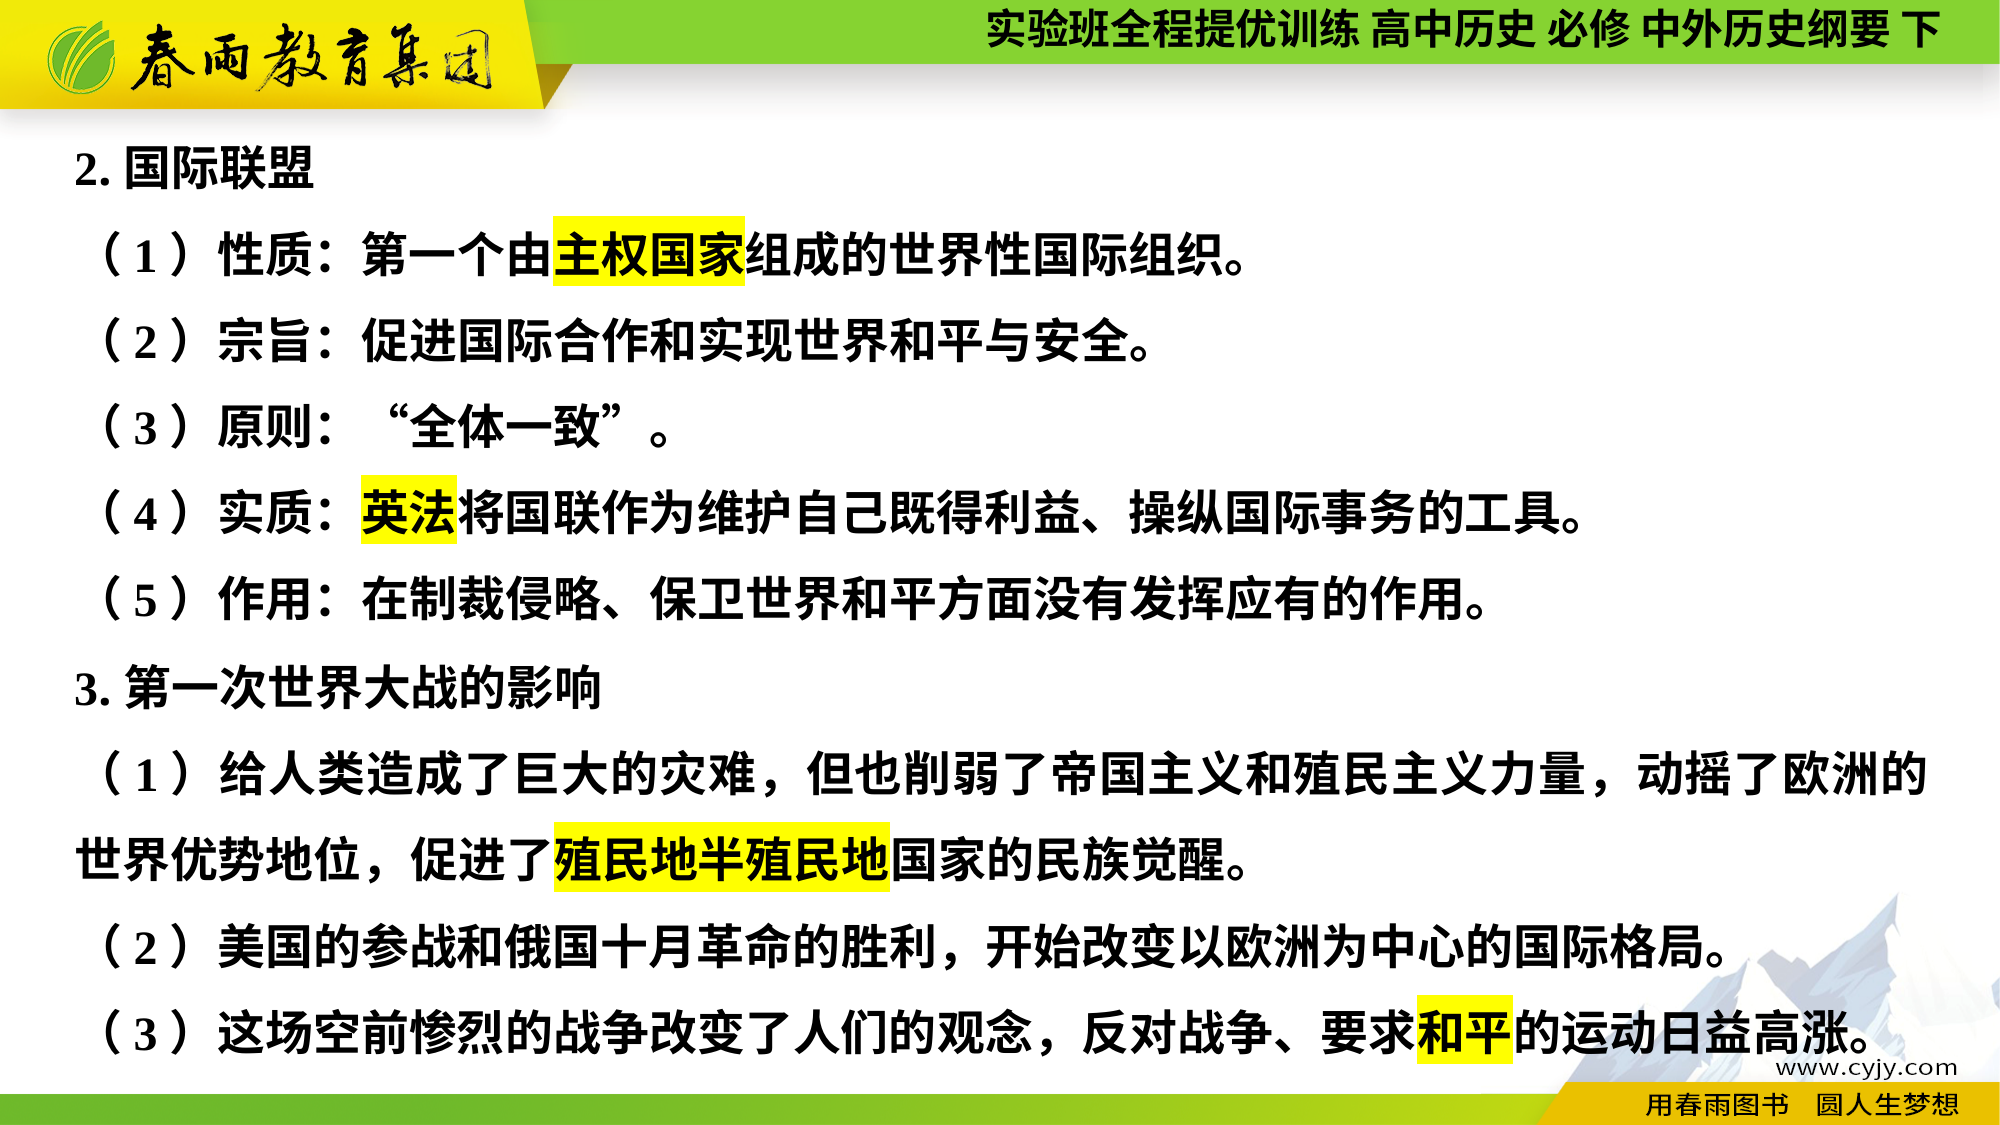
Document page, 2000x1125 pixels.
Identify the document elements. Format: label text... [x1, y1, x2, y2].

text_box 3.第一次世界大战的影响 （1）给人类造成了巨大的灾难，但也削弱了帝国主义和殖民主义力量，动摇了欧洲的世界优势地位，促进了殖民地半殖民地国家的民族觉醒。 （2）美国的参战和俄国十月革命的胜利，开始改变以欧洲为中心的国际格局。 （3）这场空前惨烈的战争改变了人们的观念，反对战争、要求和平的运动日益高涨。 [59, 621, 1944, 1068]
picture [0, 0, 2000, 1125]
list 2.国际联盟 （1）性质：第一个由主权国家组成的世界性国际组织。 （2）宗旨：促进国际合作和实现世界和平与安全。 （3）原则：“全体一致”。 （4）实质：英法将国联作为维护自己既得利益、操纵国际事务的工具。 （5）作用：在制裁侵略、保卫世界和平方面没有发挥应有的作用。 [59, 101, 1944, 621]
